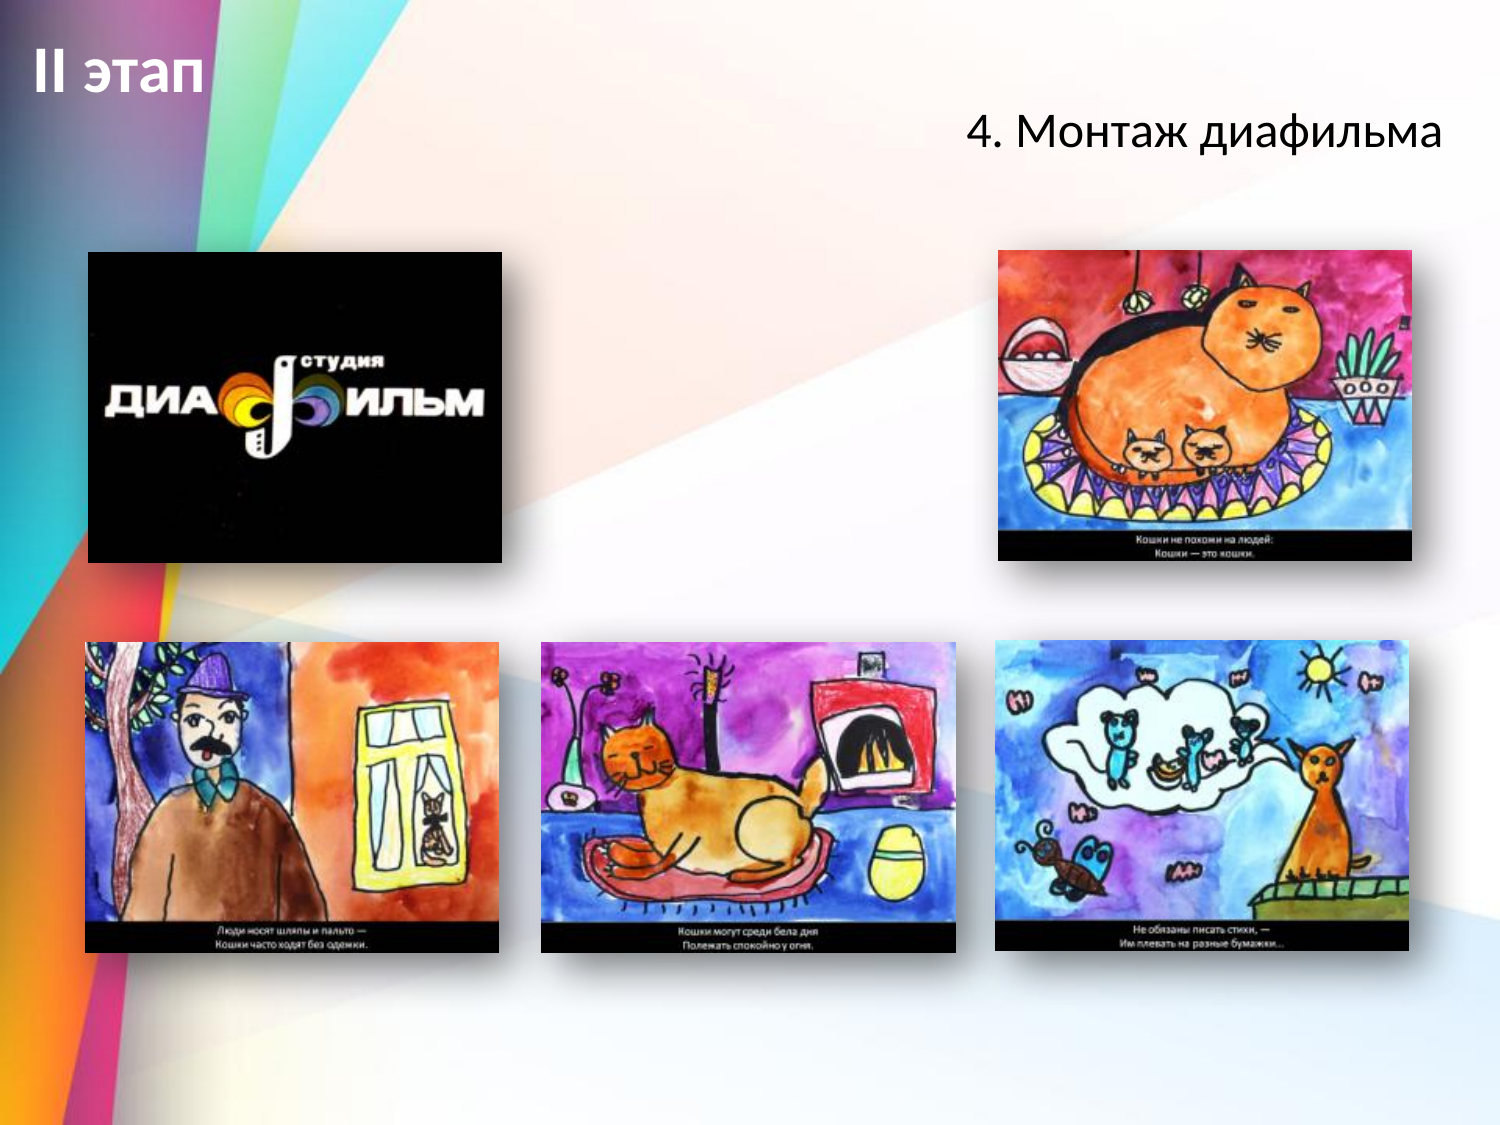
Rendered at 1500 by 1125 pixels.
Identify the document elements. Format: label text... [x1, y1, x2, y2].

text_box II этап [17, 18, 325, 114]
picture [0, 0, 1500, 1125]
text_box 4. Монтаж диафильма [182, 60, 1459, 165]
